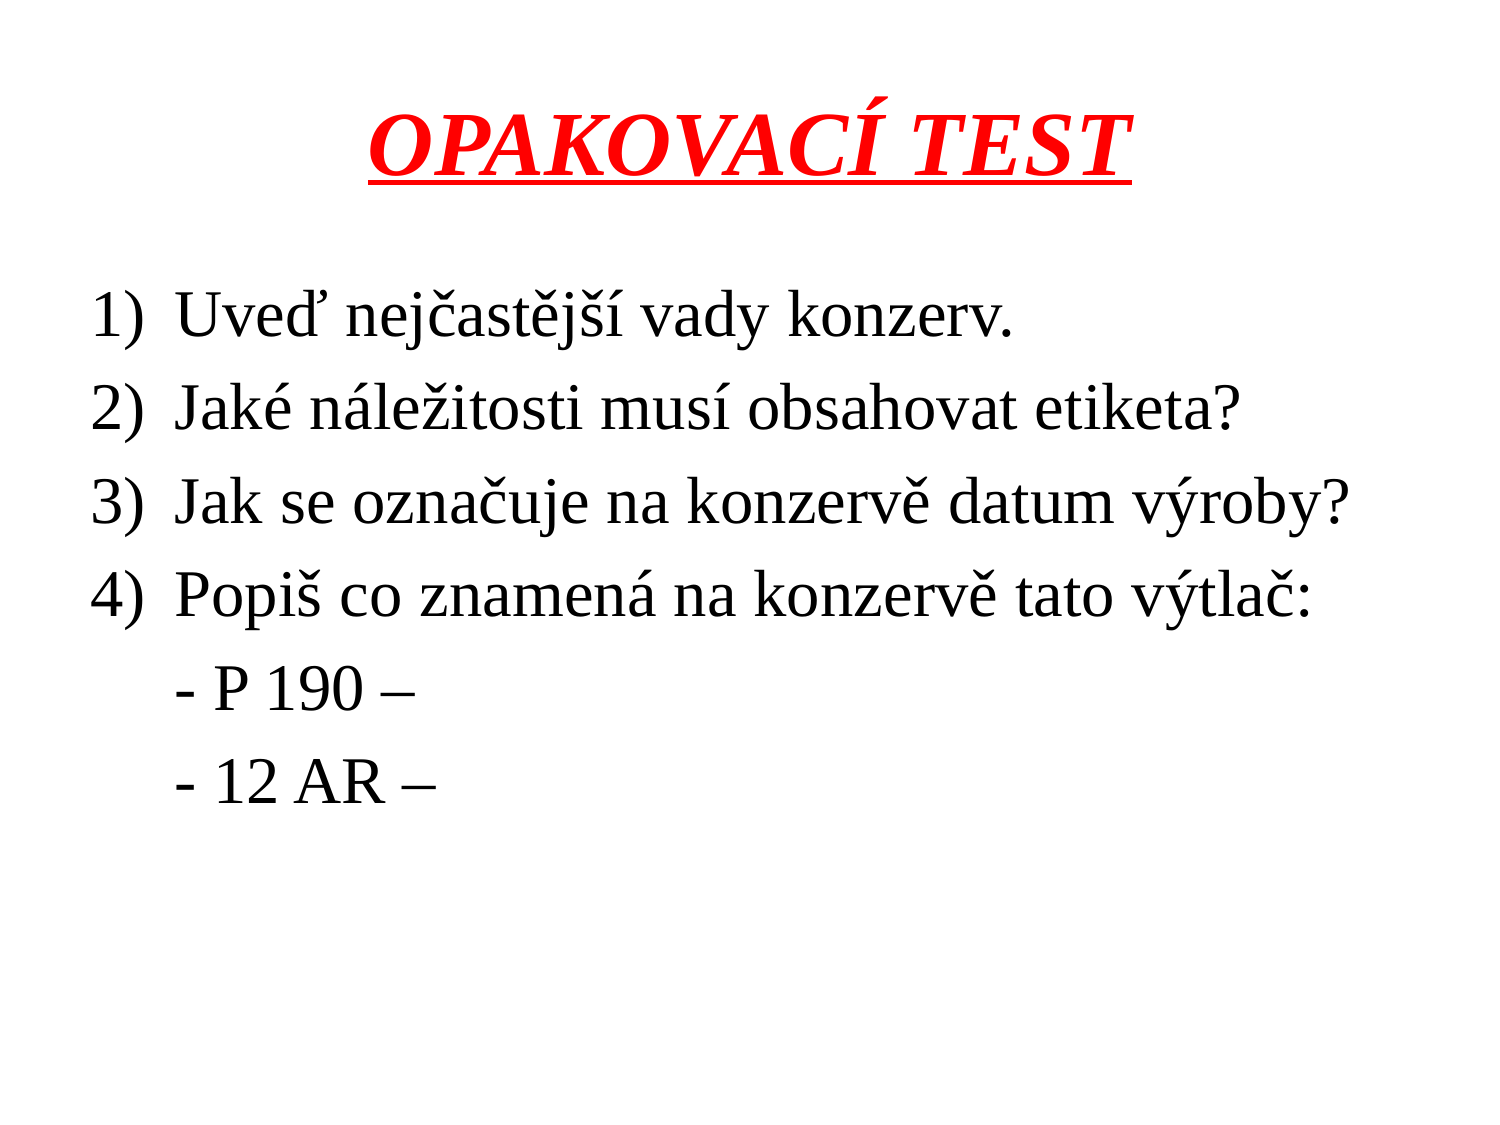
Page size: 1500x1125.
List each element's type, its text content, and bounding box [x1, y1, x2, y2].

list Uveď nejčastější vady konzerv. Jaké náležitosti musí obsahovat etiketa? Jak se označuje na konzervě datum výroby? Popiš co znamená na konzervě tato výtlač: - P 190 – - 12 AR – [75, 262, 1425, 1005]
title OPAKOVACÍ TEST [75, 45, 1425, 233]
